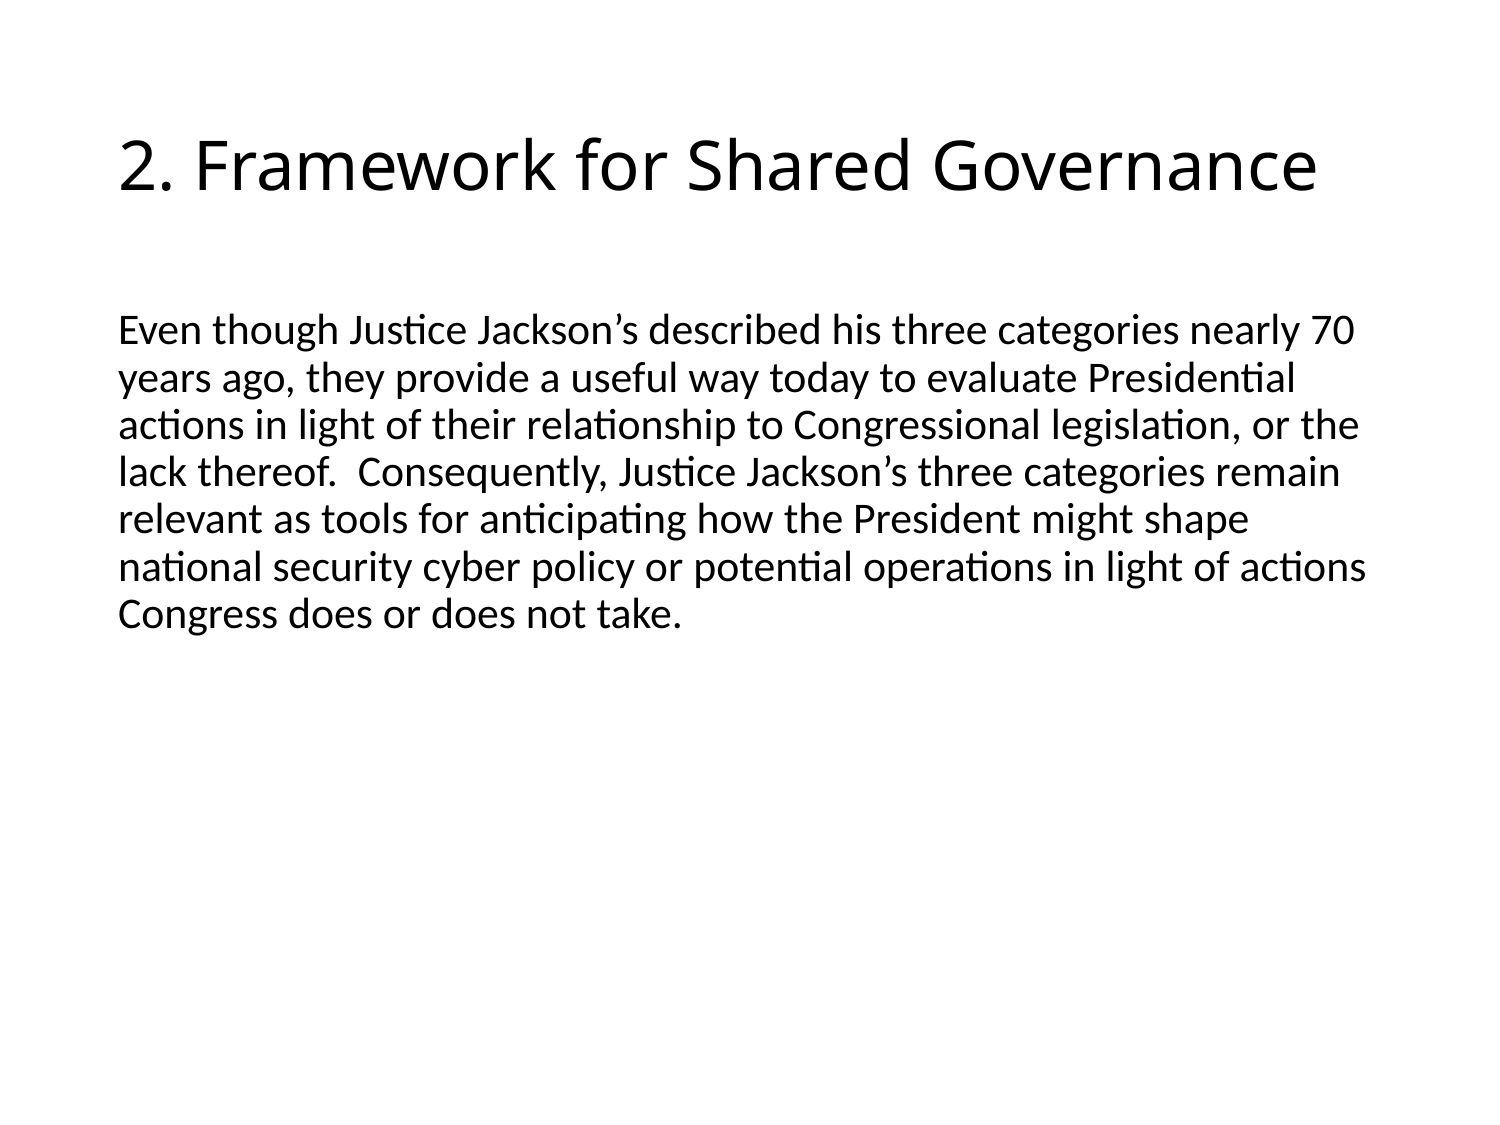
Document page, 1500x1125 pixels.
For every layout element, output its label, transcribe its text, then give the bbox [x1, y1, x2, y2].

title 2. Framework for Shared Governance [102, 59, 1398, 278]
list Even though Justice Jackson’s described his three categories nearly 70 years ago, they provide a useful way today to evaluate Presidential actions in light of their relationship to Congressional legislation, or the lack thereof. Consequently, Justice Jackson’s three categories remain relevant as tools for anticipating how the President might shape national security cyber policy or potential operations in light of actions Congress does or does not take. [102, 299, 1398, 1014]
